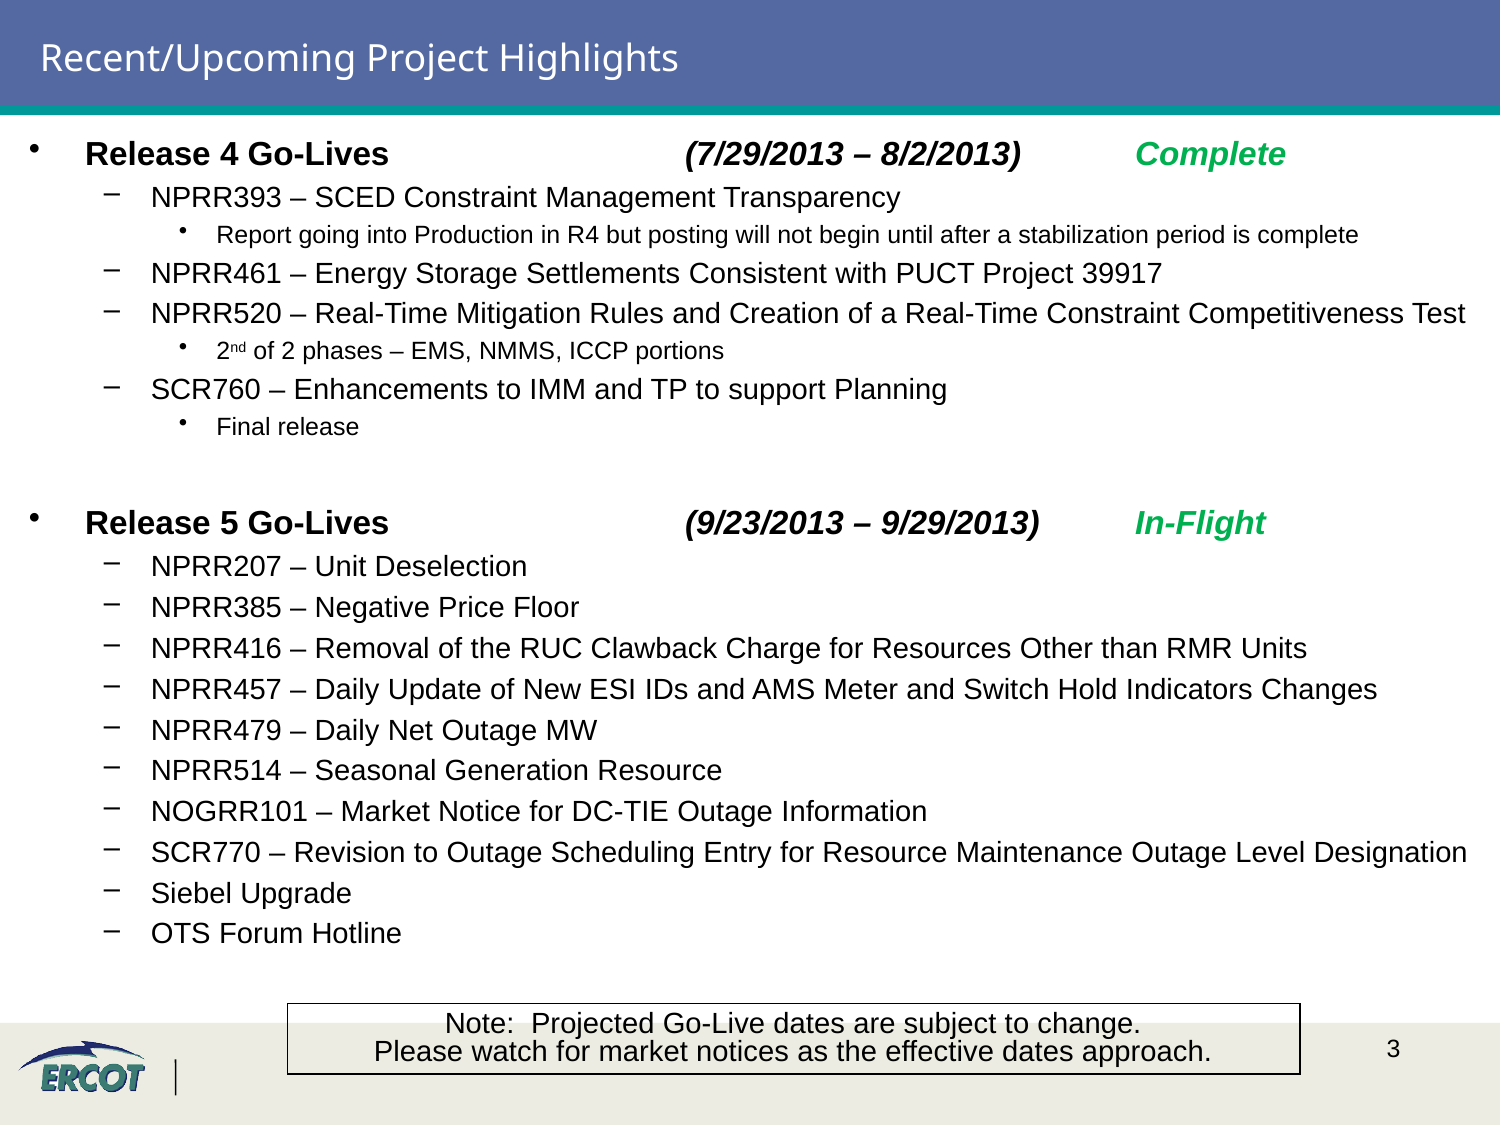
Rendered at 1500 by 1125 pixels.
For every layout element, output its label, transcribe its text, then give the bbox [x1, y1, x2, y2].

text_box Note: Projected Go-Live dates are subject to change. Please watch for market notices as the effective dates approach. [287, 1003, 1300, 1074]
list Release 4 Go-Lives (7/29/2013 – 8/2/2013) Complete NPRR393 – SCED Constraint Management Transparency Report going into Production in R4 but posting will not begin until after a stabilization period is complete NPRR461 – Energy Storage Settlements Consistent with PUCT Project 39917 NPRR520 – Real-Time Mitigation Rules and Creation of a Real-Time Constraint Competitiveness Test 2nd of 2 phases – EMS, NMMS, ICCP portions SCR760 – Enhancements to IMM and TP to support Planning Final release Release 5 Go-Lives (9/23/2013 – 9/29/2013) In-Flight NPRR207 – Unit Deselection NPRR385 – Negative Price Floor NPRR416 – Removal of the RUC Clawback Charge for Resources Other than RMR Units NPRR457 – Daily Update of New ESI IDs and AMS Meter and Switch Hold Indicators Changes NPRR479 – Daily Net Outage MW NPRR514 – Seasonal Generation Resource NOGRR101 – Market Notice for DC-TIE Outage Information SCR770 – Revision to Outage Scheduling Entry for Resource Maintenance Outage Level Designation Siebel Upgrade OTS Forum Hotline [13, 125, 1489, 1004]
title Recent/Upcoming Project Highlights [24, 0, 1175, 113]
picture [10, 1031, 151, 1111]
